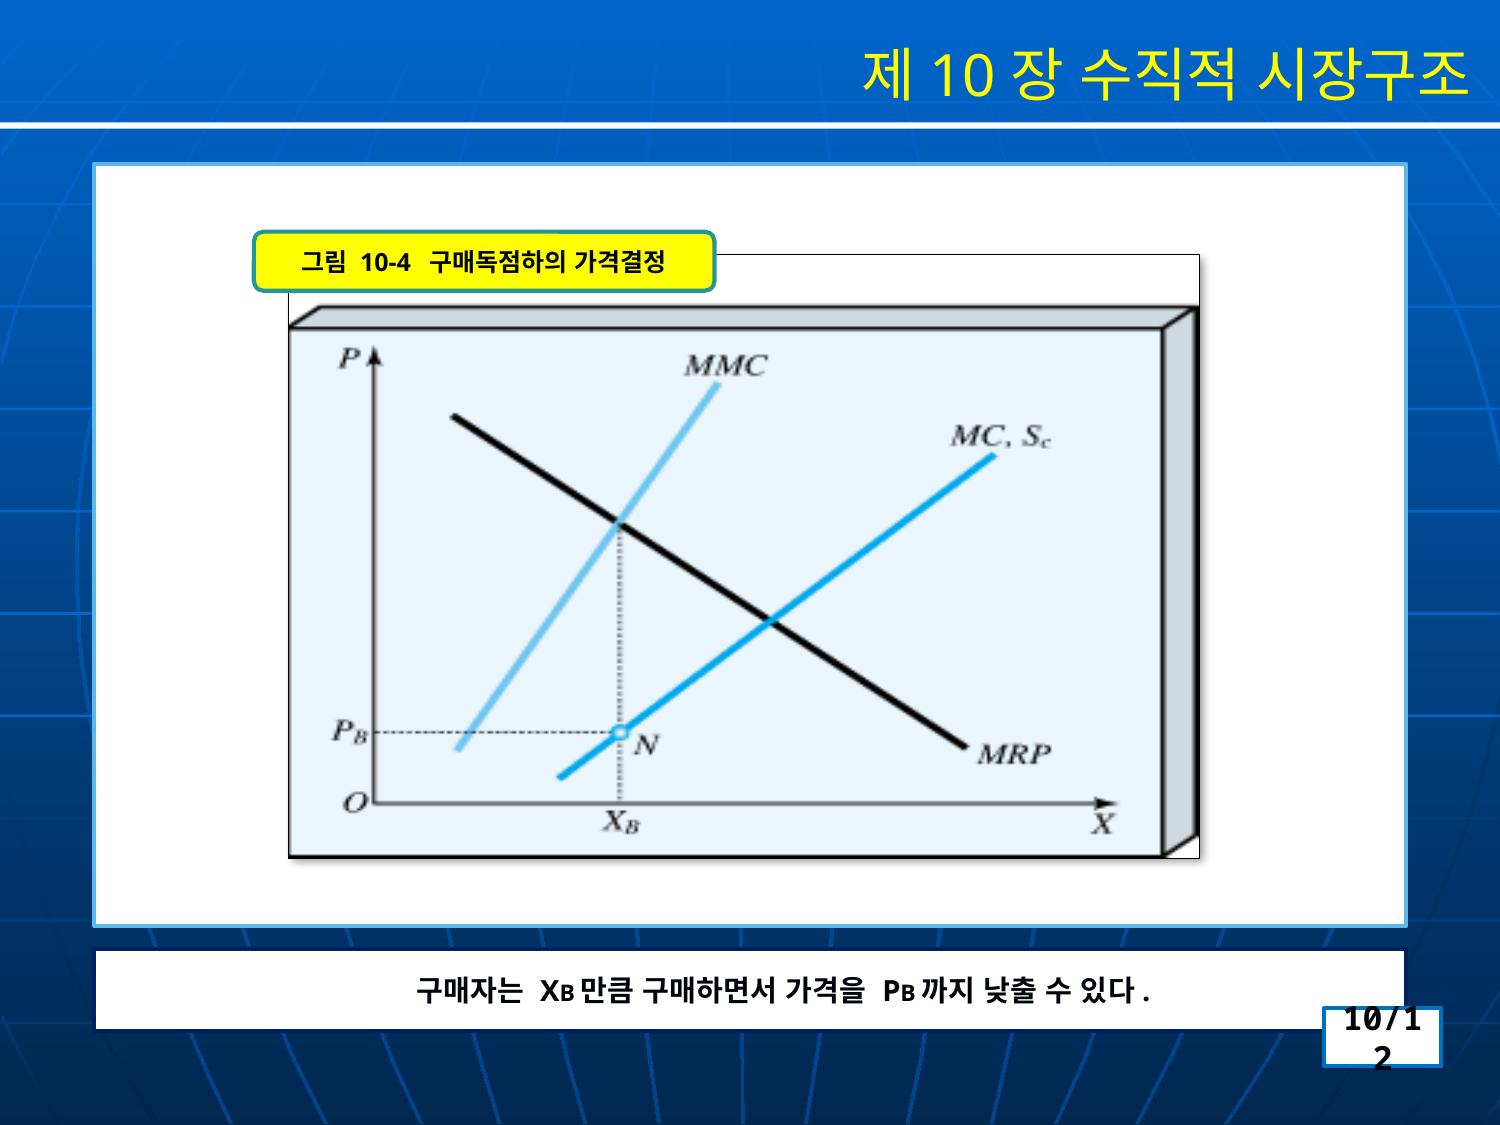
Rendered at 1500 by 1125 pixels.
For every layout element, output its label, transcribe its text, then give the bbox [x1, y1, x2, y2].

text_box 10/12 [1322, 1006, 1443, 1068]
text_box 그림 10-4 구매독점하의 가격결정 [251, 229, 717, 293]
text_box 구매자는 XB만큼 구매하면서 가격을 PB까지 낮출 수 있다. [92, 947, 1408, 1033]
text_box [92, 162, 1408, 928]
text_box 제10장 수직적 시장구조 [847, 31, 1486, 116]
picture [288, 255, 1200, 858]
